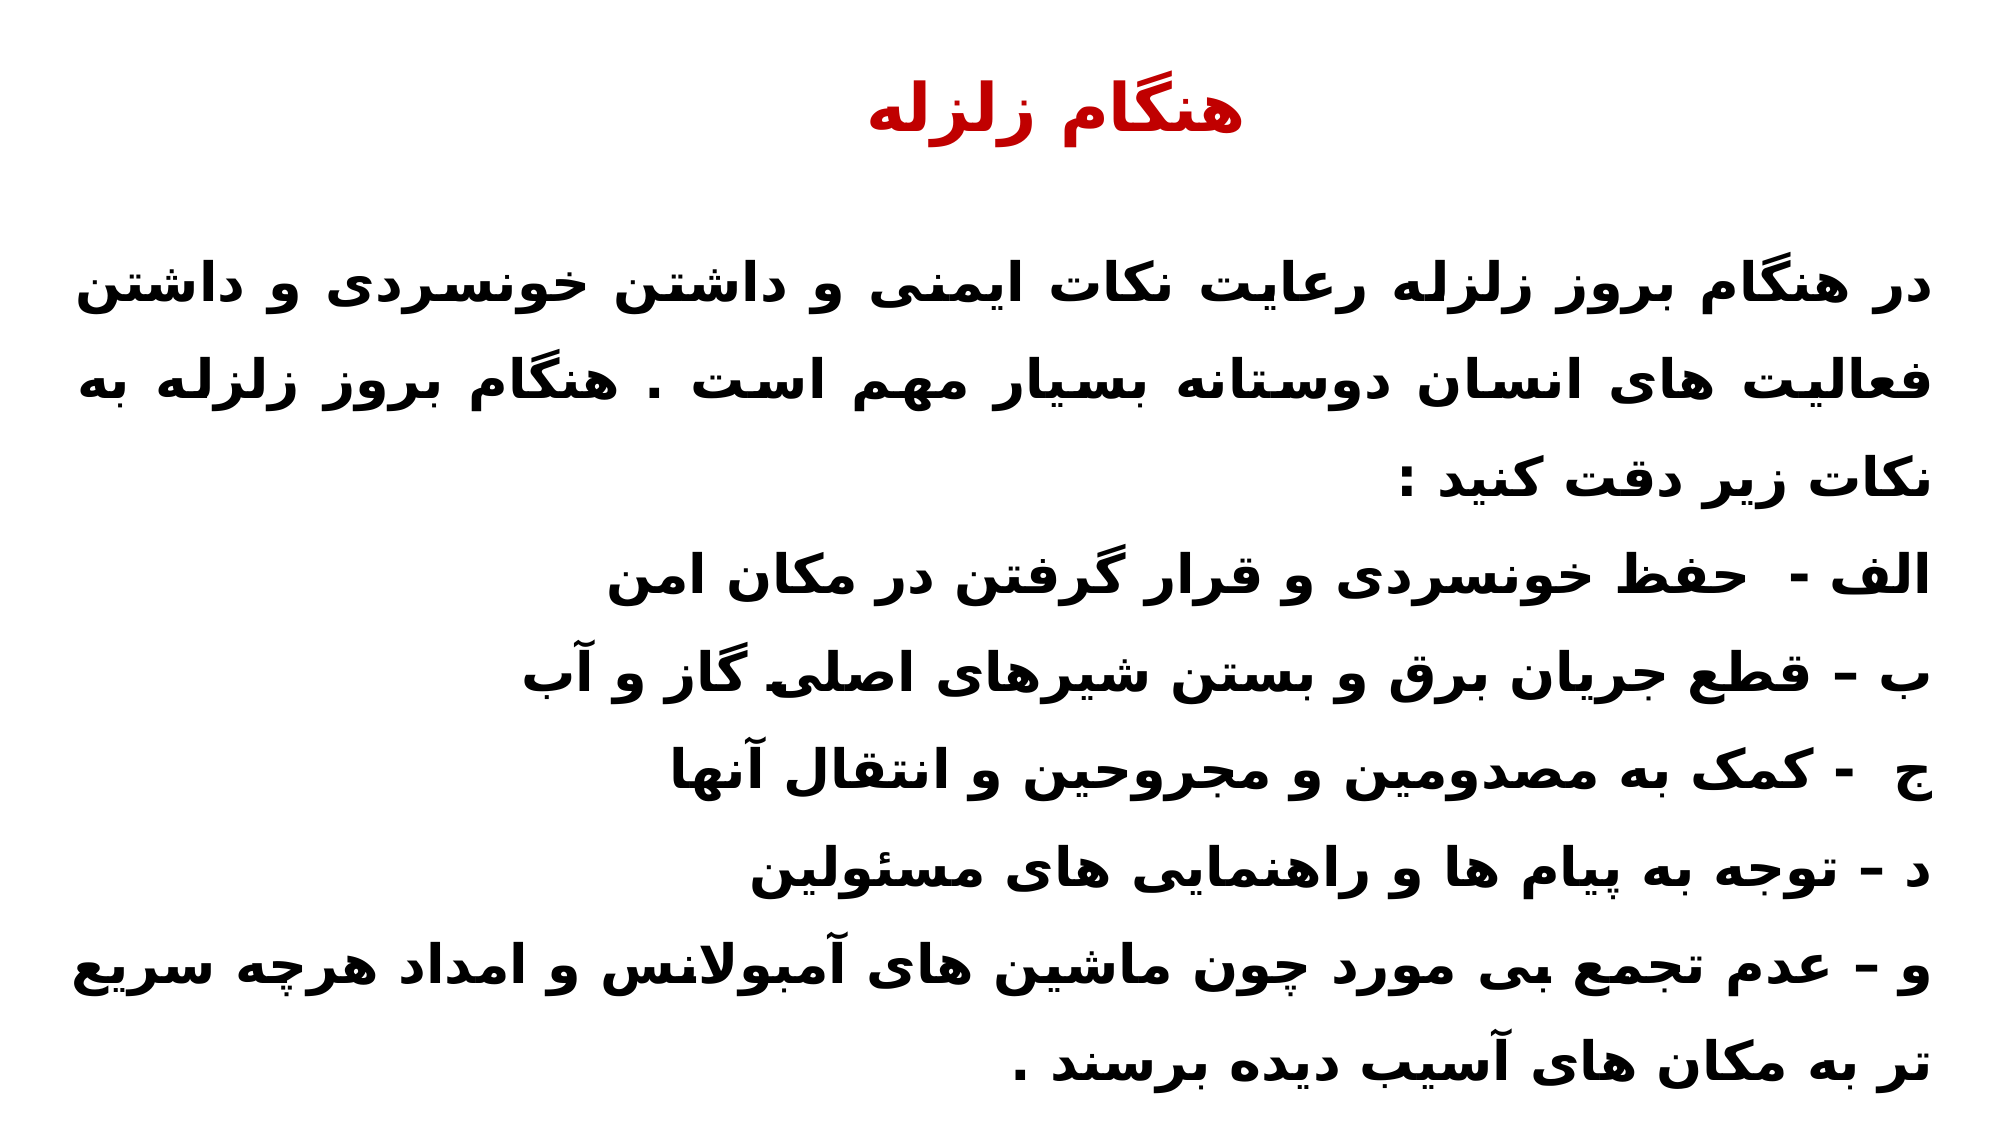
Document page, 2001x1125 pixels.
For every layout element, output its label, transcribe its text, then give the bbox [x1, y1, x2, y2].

text_box هنگام زلزله [851, 57, 1262, 152]
text_box در هنگام بروز زلزله رعایت نکات ایمنی و داشتن خونسردی و داشتن فعالیت های انسان دوستانه بسیار مهم است . هنگام بروز زلزله به نکات زیر دقت کنید : الف - حفظ خونسردی و قرار گرفتن در مکان امن ب – قطع جریان برق و بستن شیرهای اصلی گاز و آب ج - کمک به مصدومین و مجروحین و انتقال آنها د – توجه به پیام ها و راهنمایی های مسئولین و – عدم تجمع بی مورد چون ماشین های آمبولانس و امداد هرچه سریع تر به مکان های آسیب دیده برسند . ه – دلجویی از مصیبت زدگان [56, 207, 1949, 1125]
